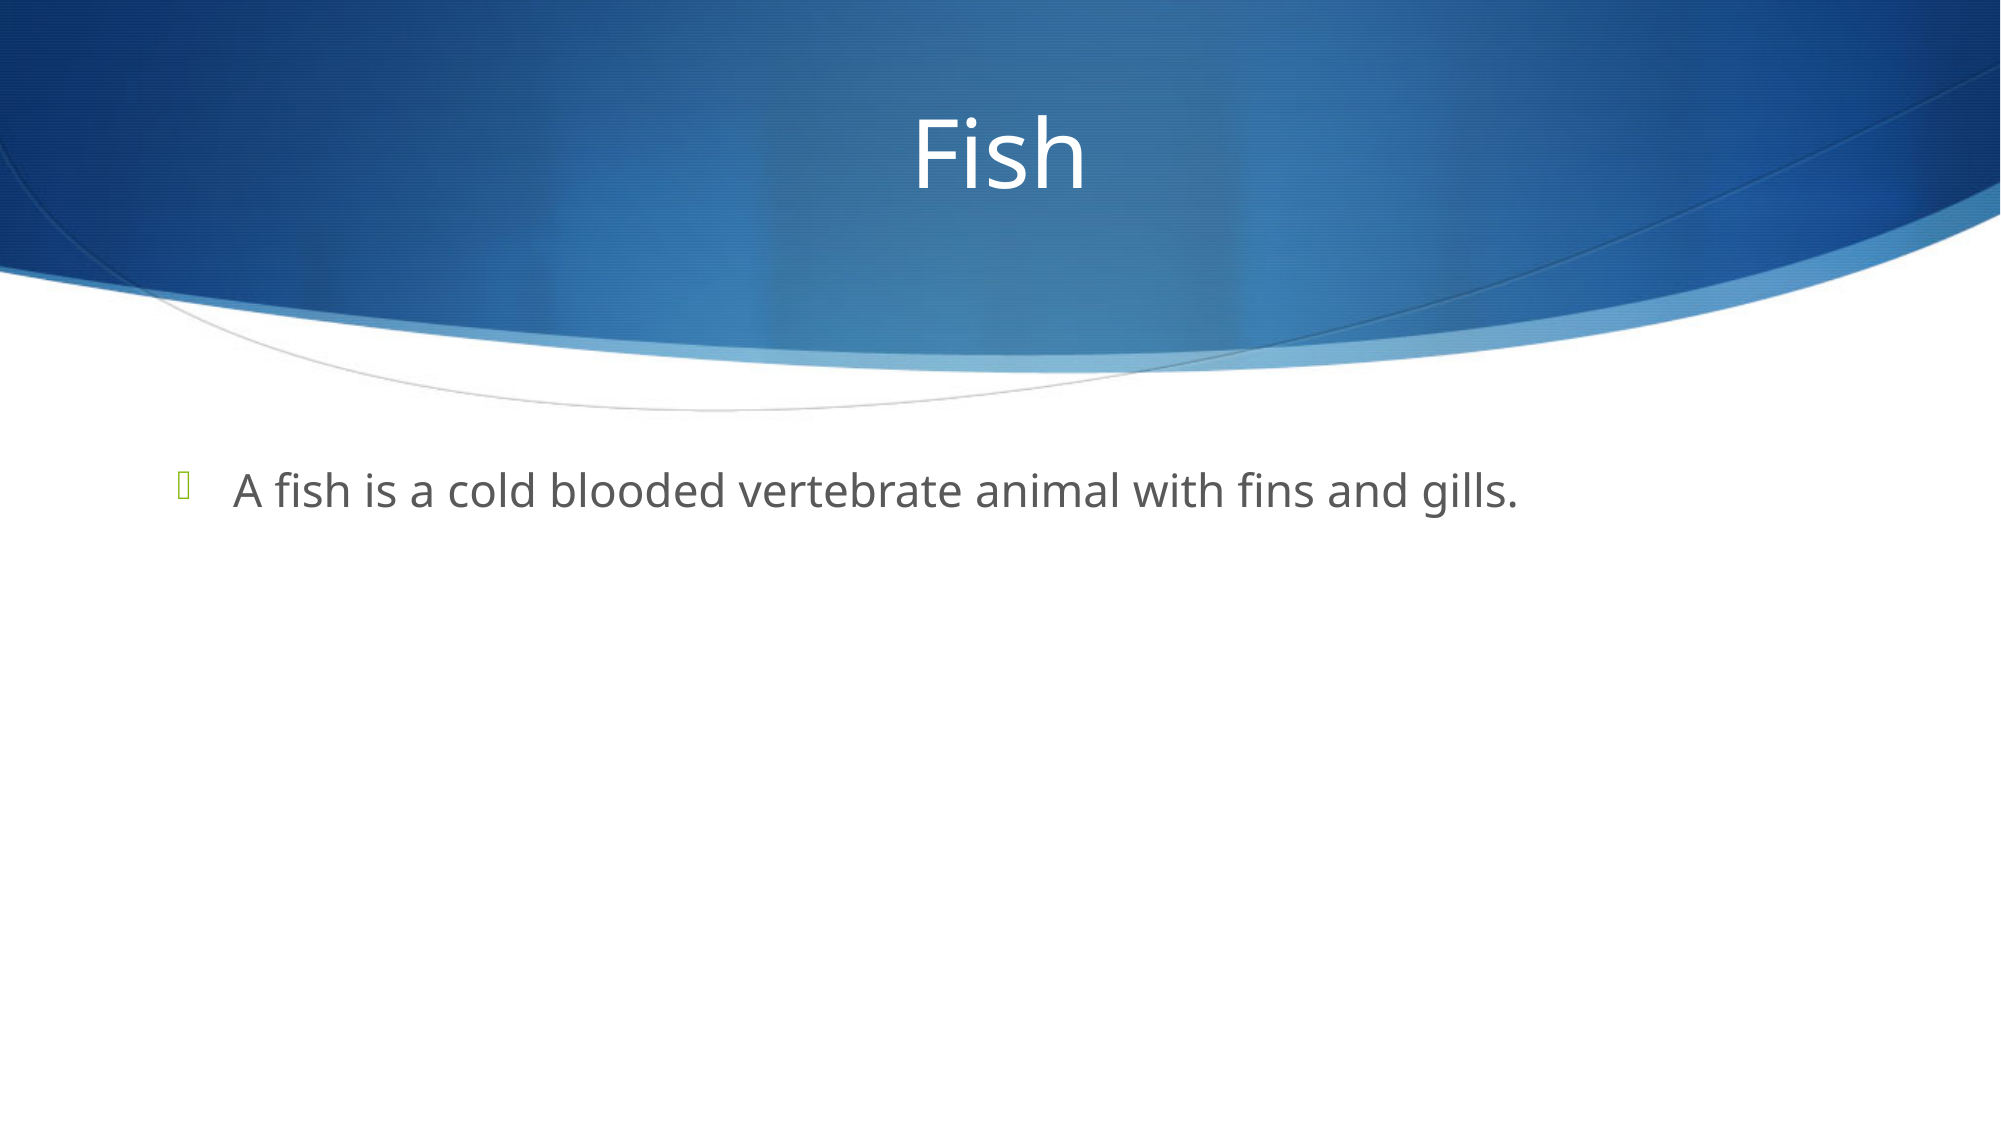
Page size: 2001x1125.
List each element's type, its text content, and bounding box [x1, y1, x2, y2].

list A fish is a cold blooded vertebrate animal with fins and gills. [161, 454, 1838, 991]
title Fish [99, 56, 1900, 245]
picture [0, 0, 2001, 1125]
